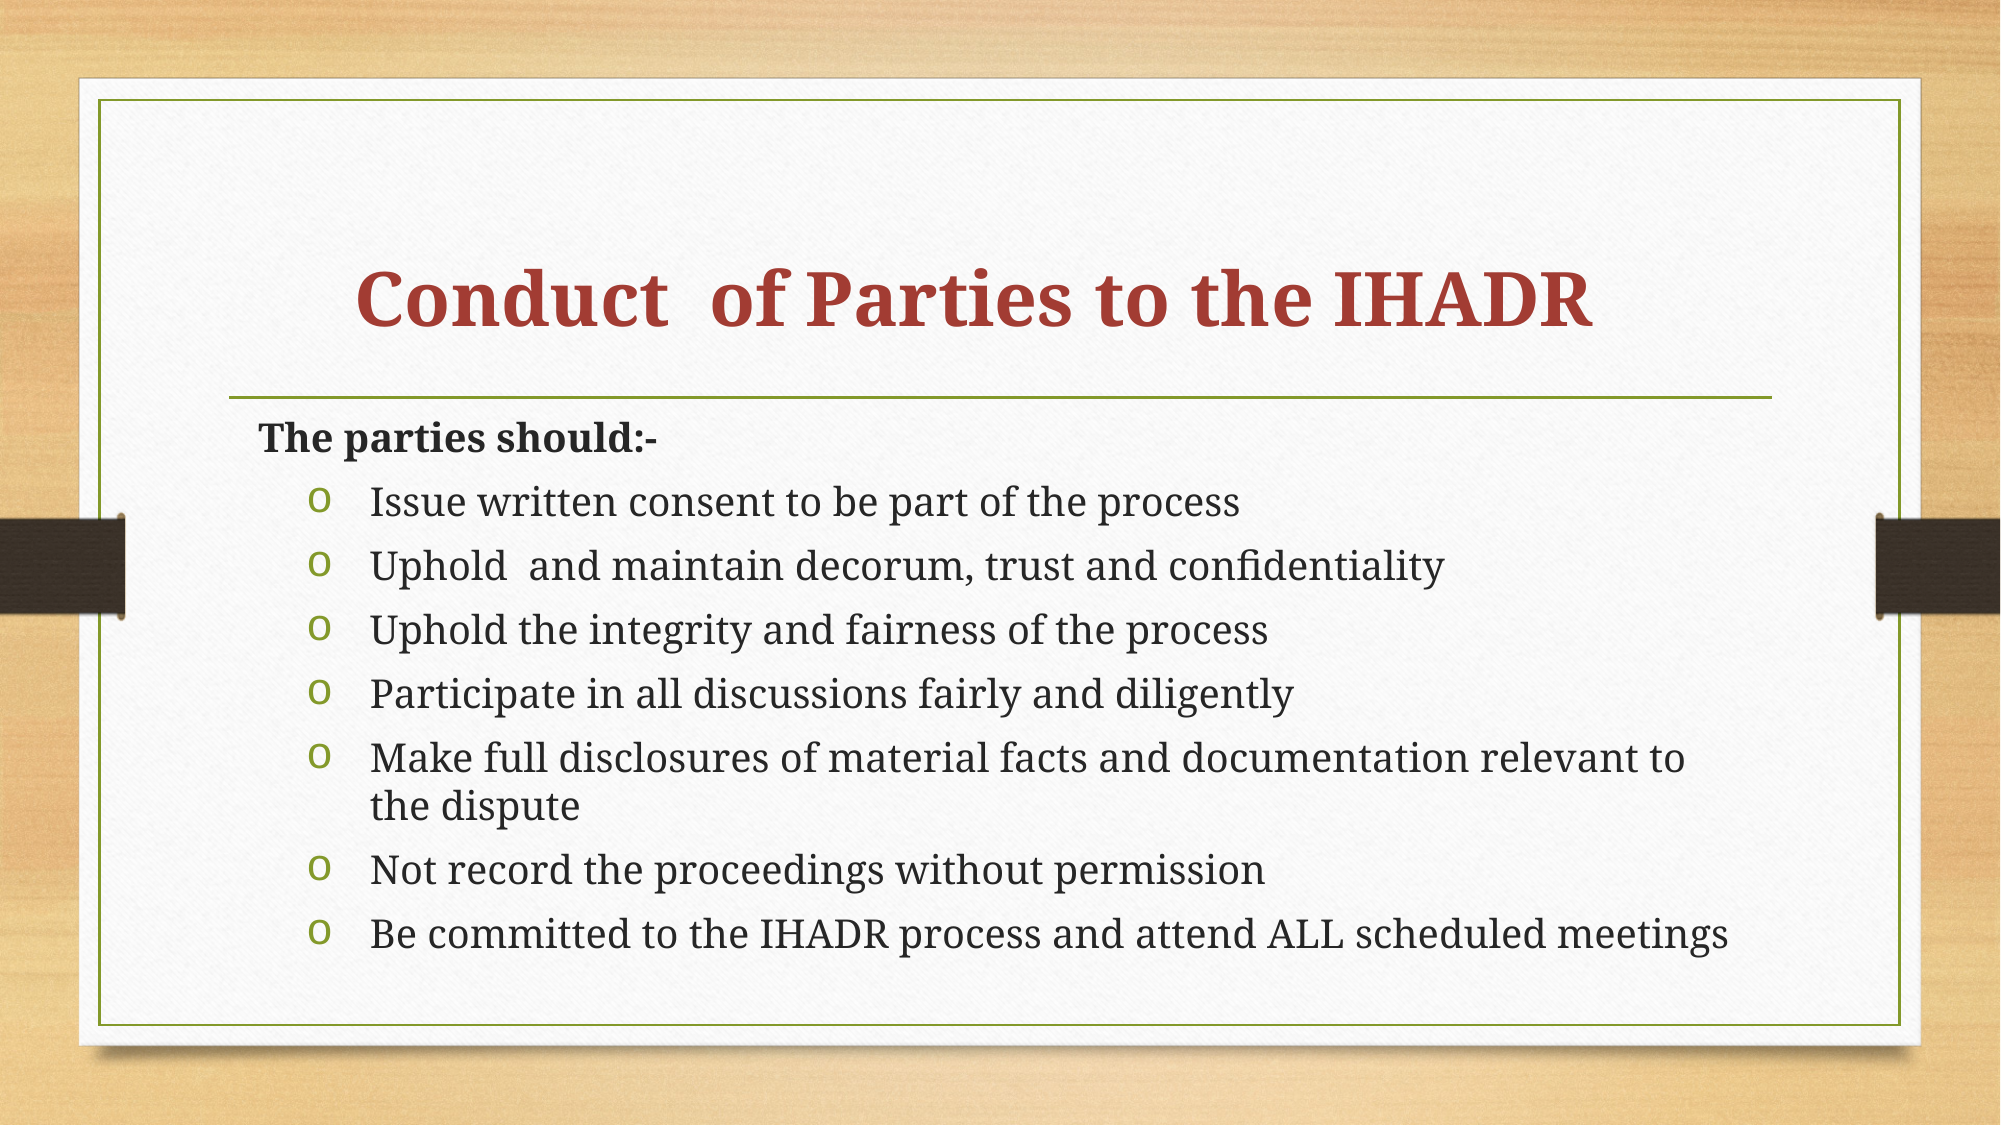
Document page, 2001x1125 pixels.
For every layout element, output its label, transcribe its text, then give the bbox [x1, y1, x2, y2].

title Conduct of Parties to the IHADR [319, 216, 1629, 376]
list The parties should:- Issue written consent to be part of the process Uphold and maintain decorum, trust and confidentiality Uphold the integrity and fairness of the process Participate in all discussions fairly and diligently Make full disclosures of material facts and documentation relevant to the dispute Not record the proceedings without permission Be committed to the IHADR process and attend ALL scheduled meetings [243, 405, 1754, 1005]
picture [0, 0, 2001, 1125]
